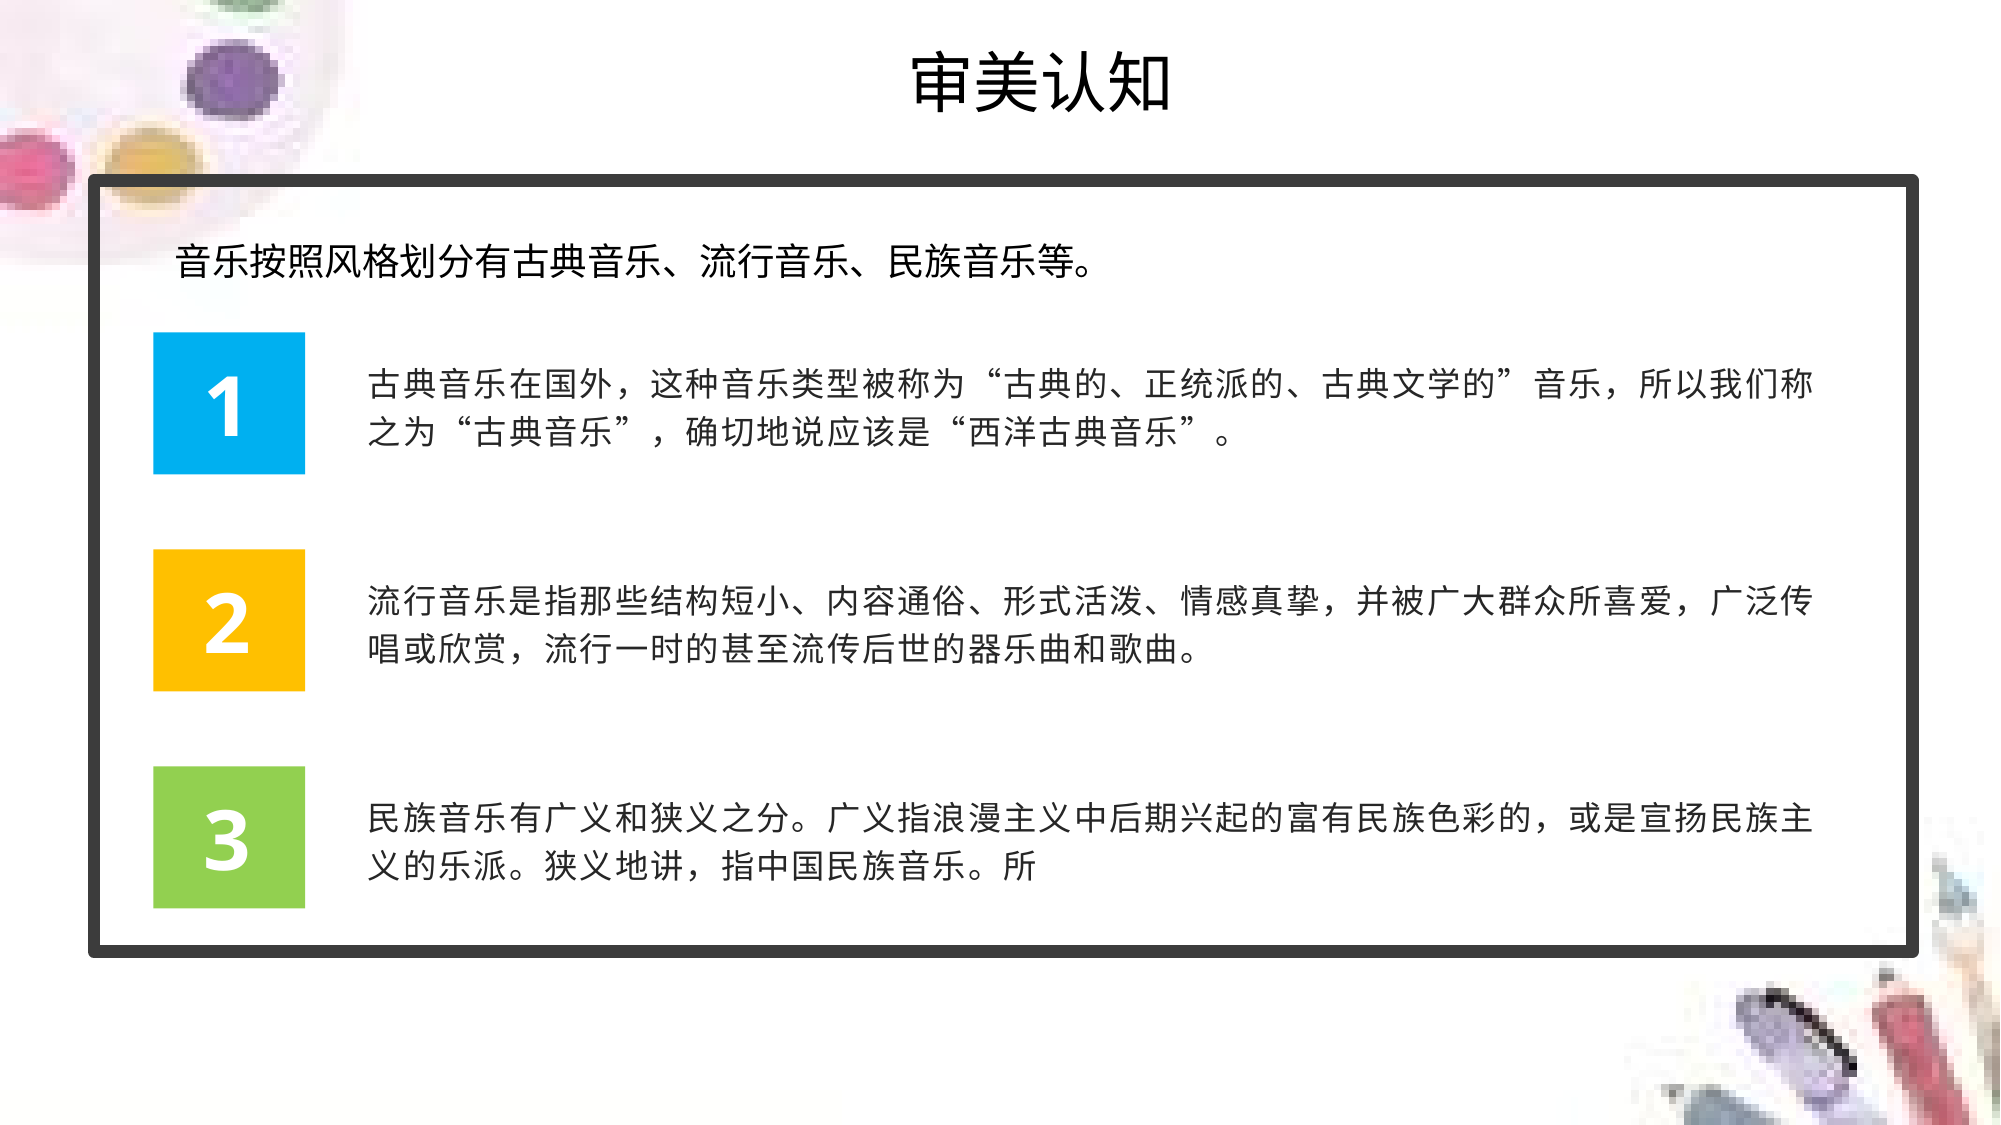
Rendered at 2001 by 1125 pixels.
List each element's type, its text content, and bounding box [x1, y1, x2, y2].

picture [0, 0, 2000, 1125]
text_box 3 [188, 779, 270, 896]
text_box 流行音乐是指那些结构短小、内容通俗、形式活泼、情感真挚，并被广大群众所喜爱，广泛传唱或欣赏，流行一时的甚至流传后世的器乐曲和歌曲。 [353, 557, 1841, 683]
text_box 2 [188, 562, 270, 679]
text_box 古典音乐在国外，这种音乐类型被称为“古典的、正统派的、古典文学的”音乐，所以我们称之为“古典音乐”，确切地说应该是“西洋古典音乐”。 [353, 340, 1841, 466]
text_box [92, 179, 1915, 954]
text_box 审美认知 [892, 33, 1237, 129]
text_box [153, 549, 306, 692]
text_box 音乐按照风格划分有古典音乐、流行音乐、民族音乐等。 [160, 207, 1847, 291]
text_box [153, 766, 306, 909]
text_box 民族音乐有广义和狭义之分。广义指浪漫主义中后期兴起的富有民族色彩的，或是宣扬民族主义的乐派。狭义地讲，指中国民族音乐。所 [353, 774, 1841, 900]
text_box [153, 332, 306, 475]
text_box 1 [188, 345, 270, 462]
